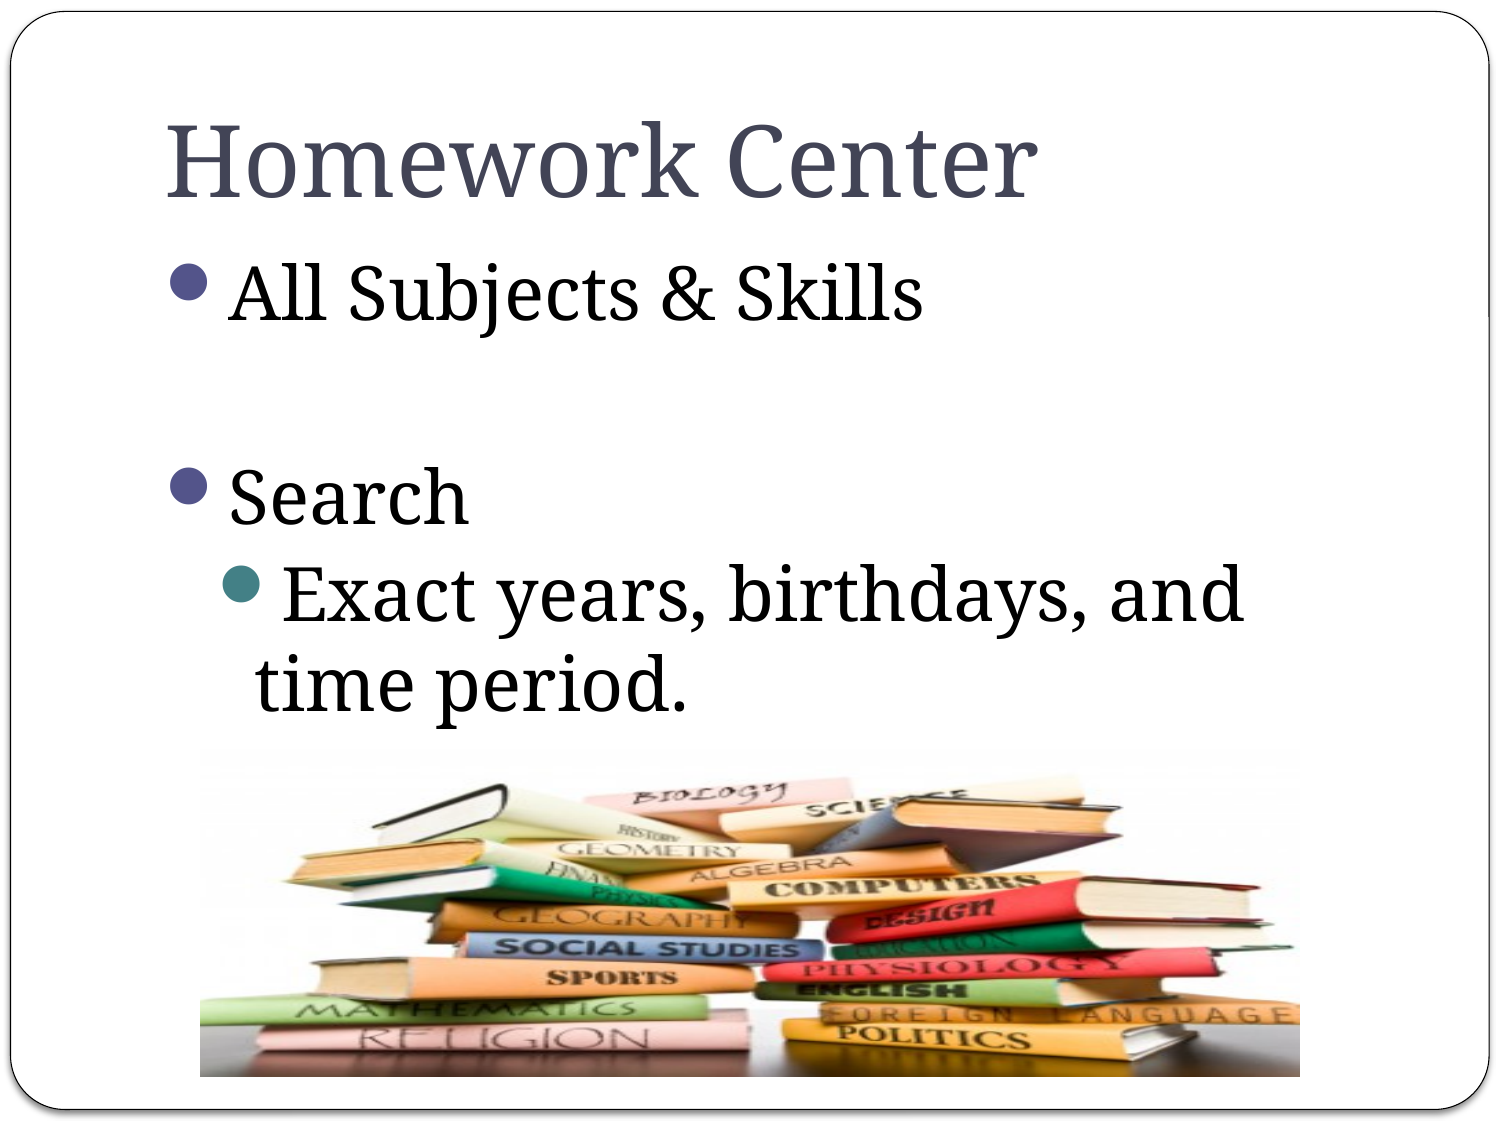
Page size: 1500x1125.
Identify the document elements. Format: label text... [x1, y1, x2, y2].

picture [199, 749, 1301, 1077]
list All Subjects & Skills Search Exact years, birthdays, and time period. [150, 237, 1425, 988]
title Homework Center [150, 45, 1425, 233]
